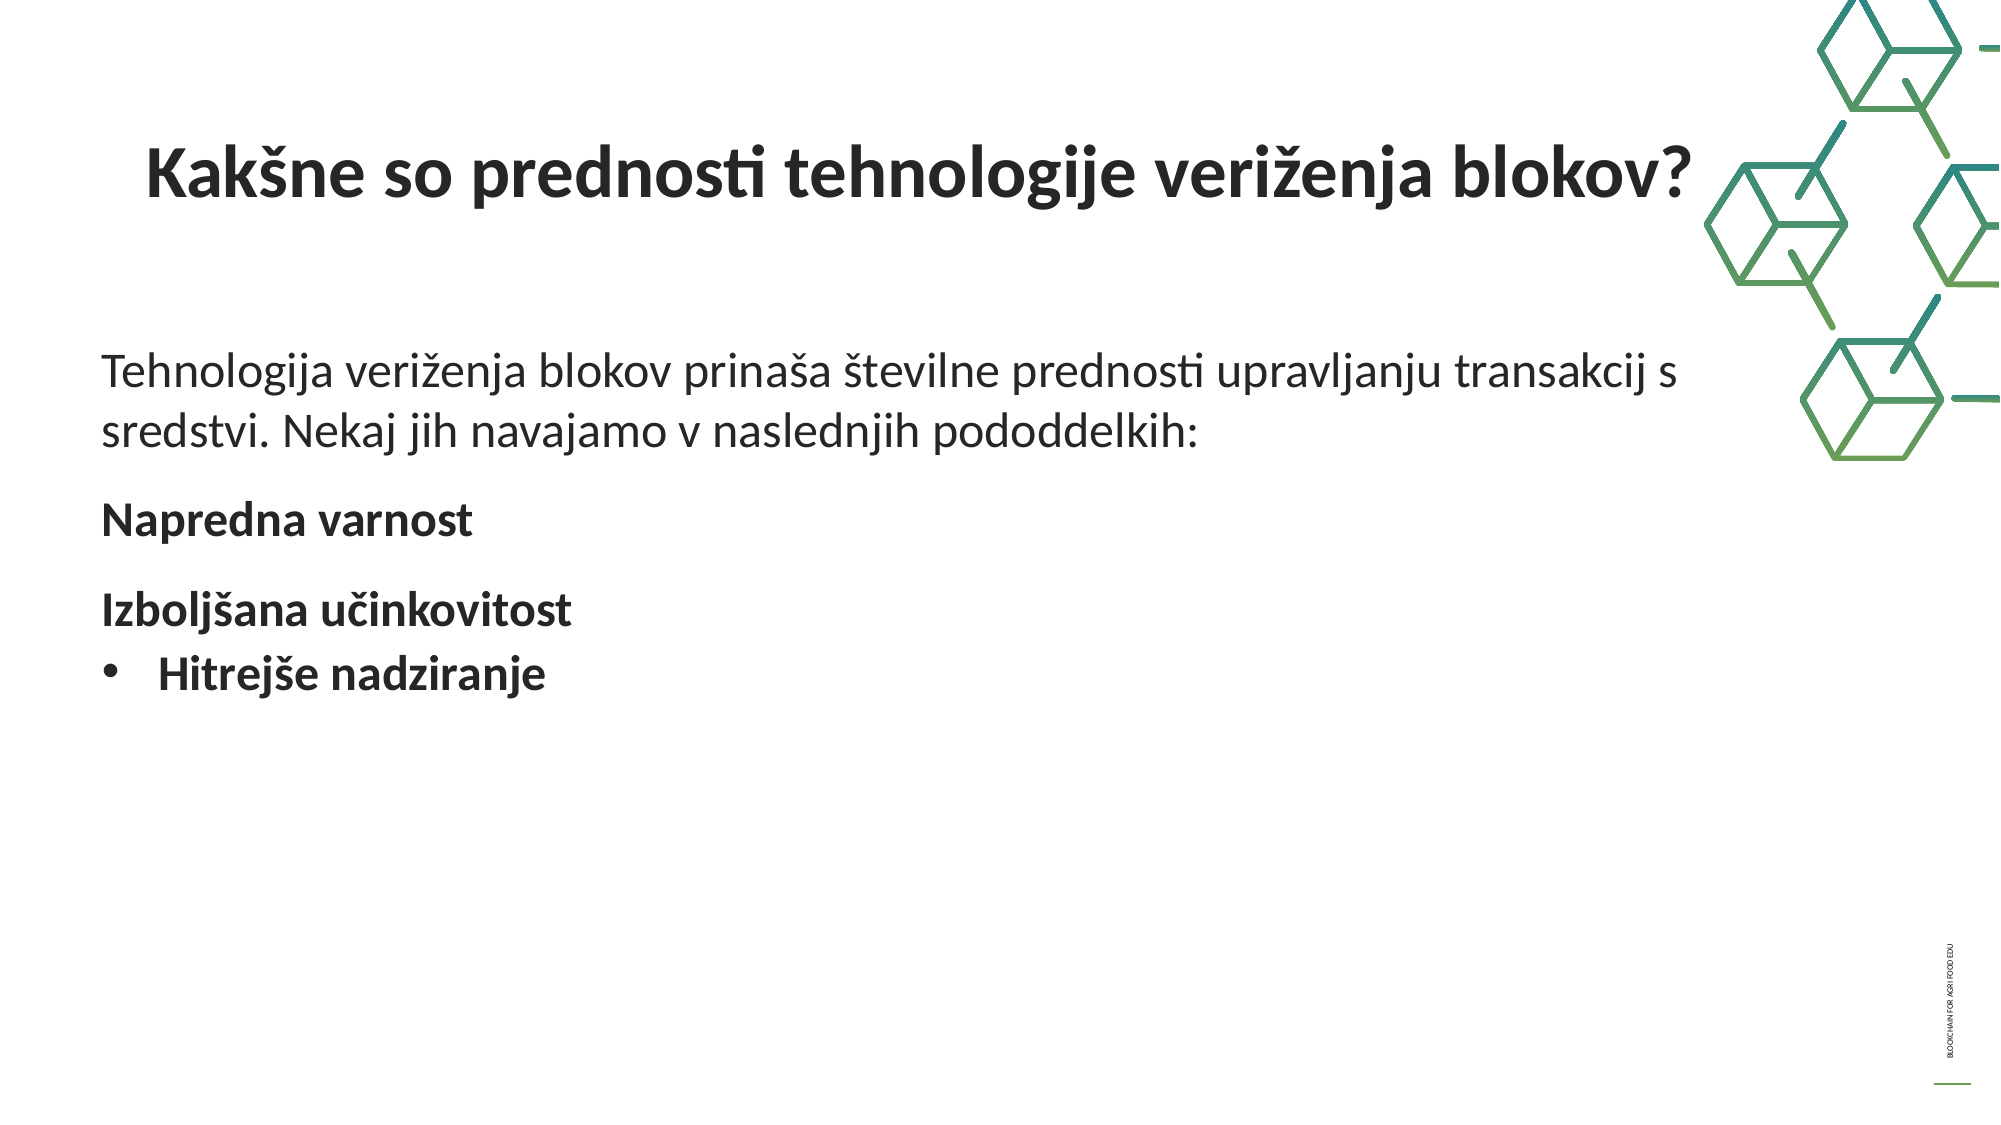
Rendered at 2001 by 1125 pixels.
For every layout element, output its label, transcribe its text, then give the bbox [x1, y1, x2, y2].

list Tehnologija veriženja blokov prinaša številne prednosti upravljanju transakcij s sredstvi. Nekaj jih navajamo v naslednjih pododdelkih: Napredna varnost Izboljšana učinkovitost Hitrejše nadziranje [86, 329, 1825, 1100]
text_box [1703, 0, 2000, 462]
list Kakšne so prednosti tehnologije veriženja blokov? [130, 124, 1698, 337]
